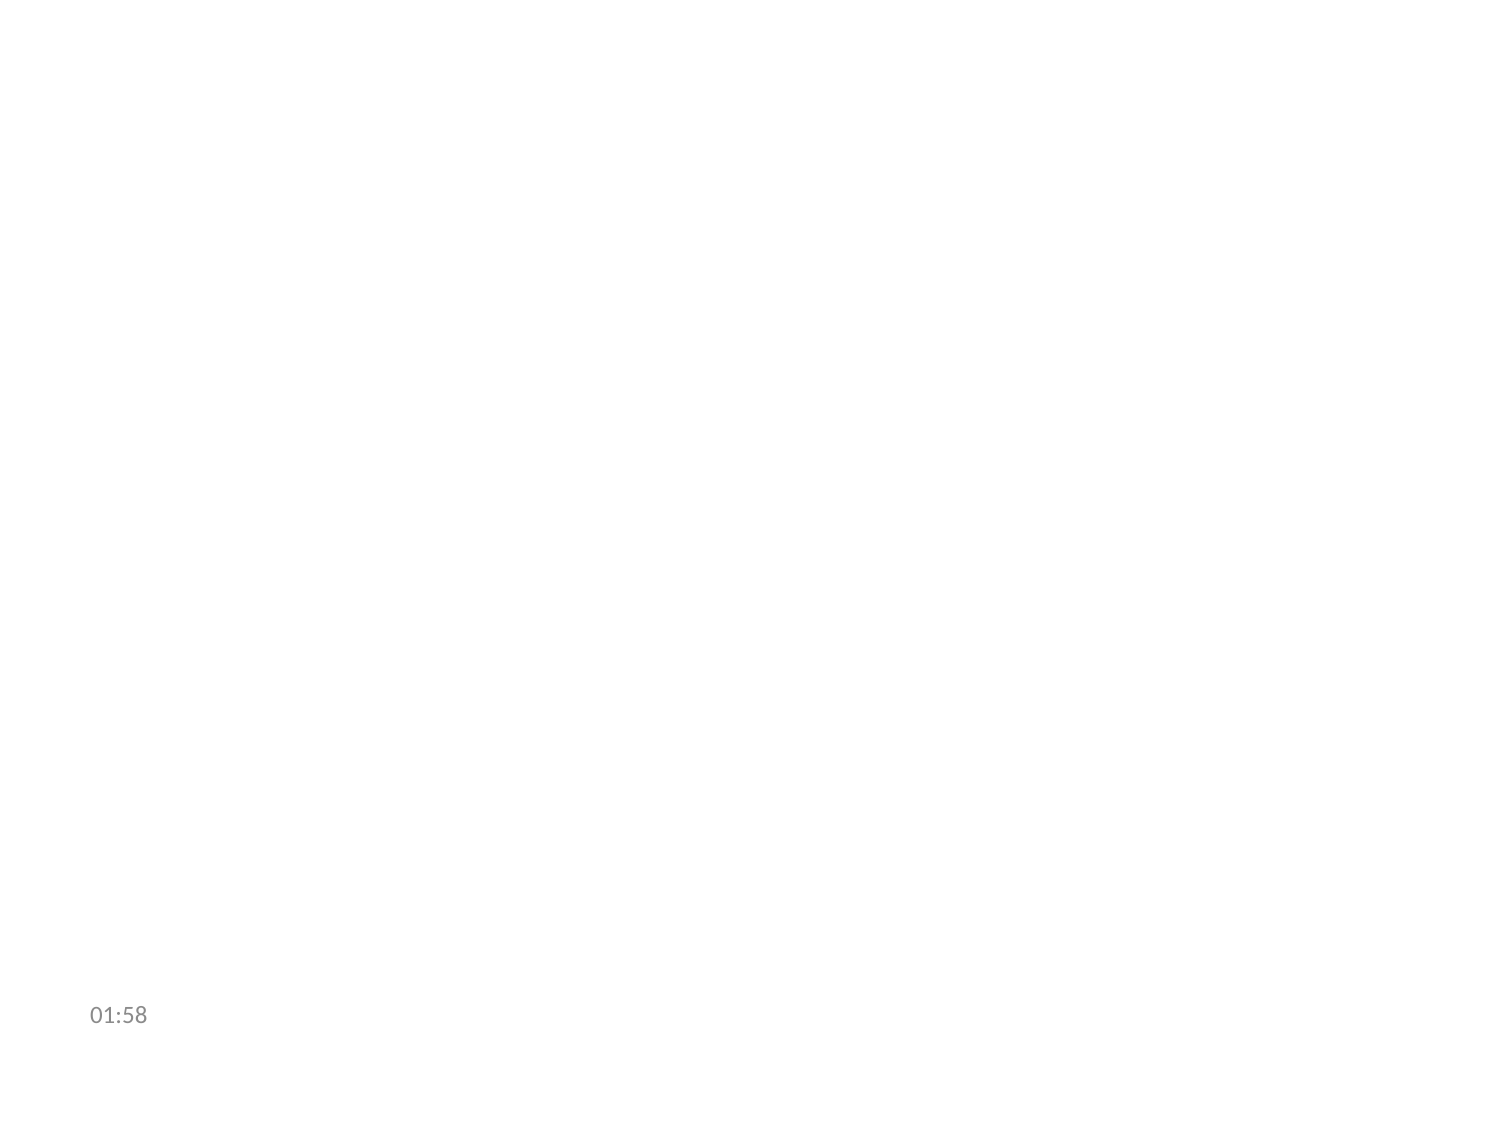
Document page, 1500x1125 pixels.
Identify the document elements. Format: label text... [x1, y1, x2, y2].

text_box 15:35 [75, 983, 425, 1044]
